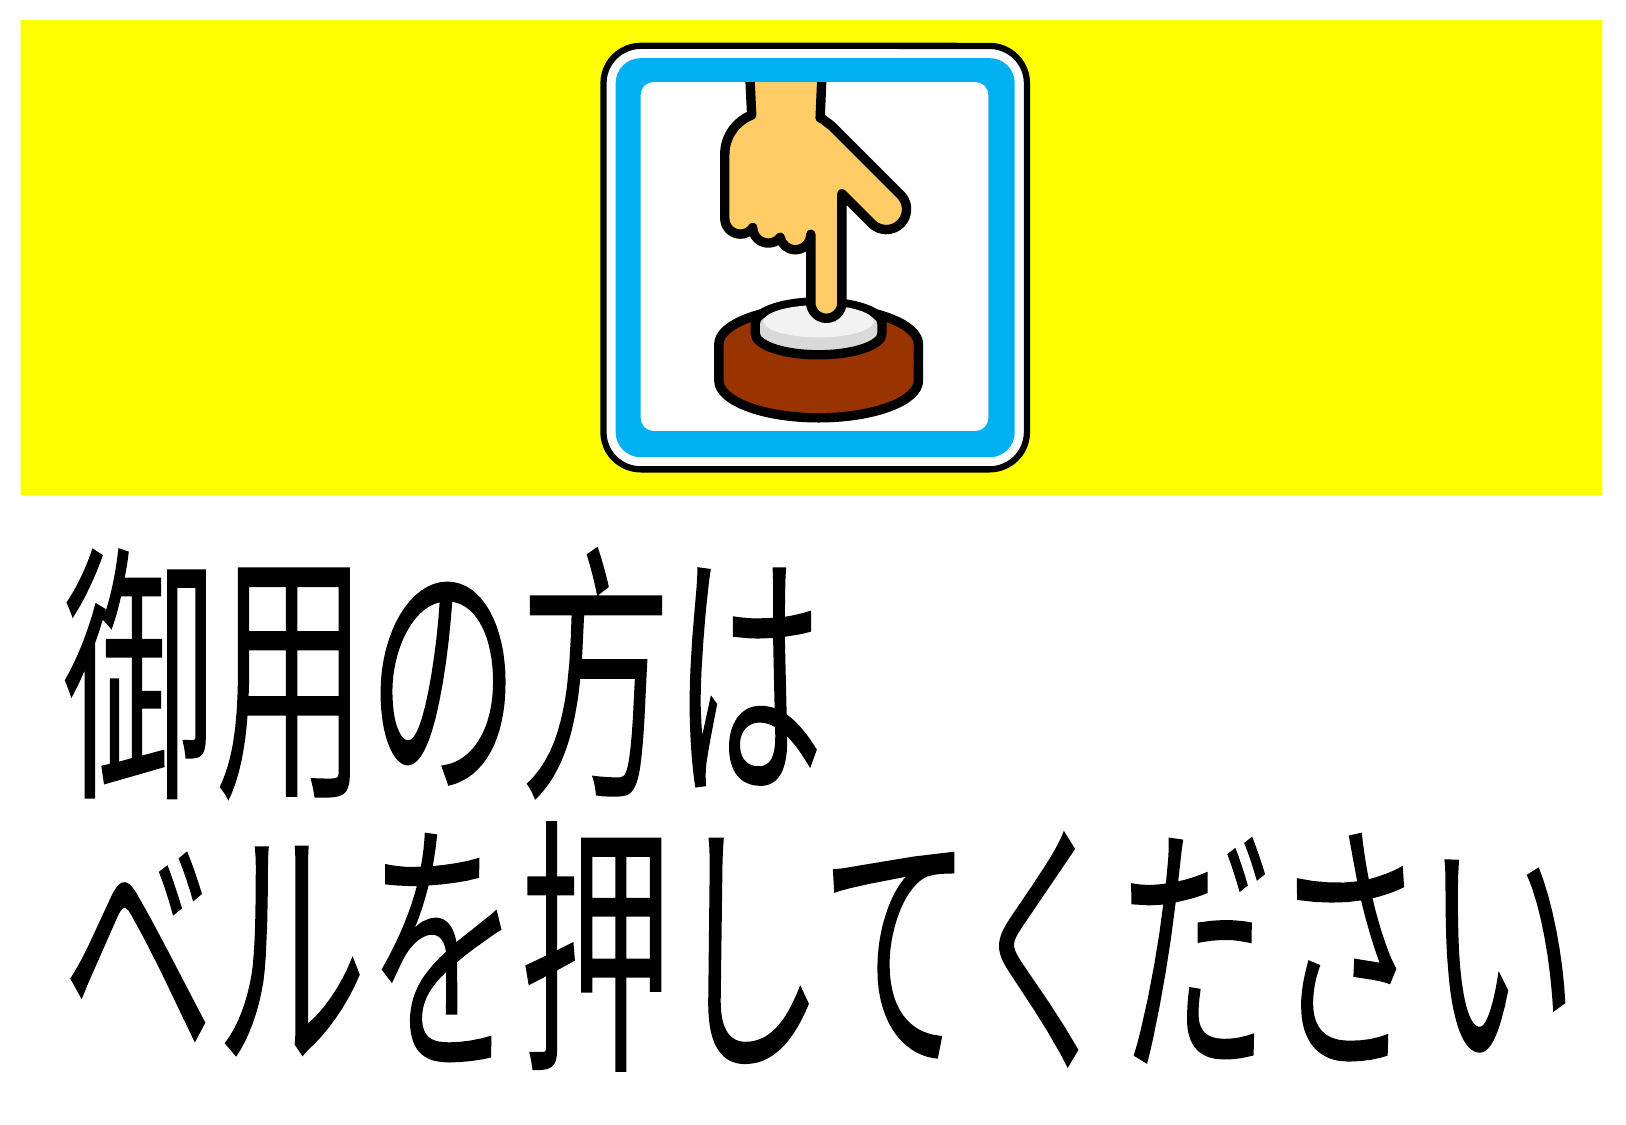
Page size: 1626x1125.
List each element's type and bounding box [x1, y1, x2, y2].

text_box [603, 45, 1028, 470]
text_box [19, 18, 1604, 497]
